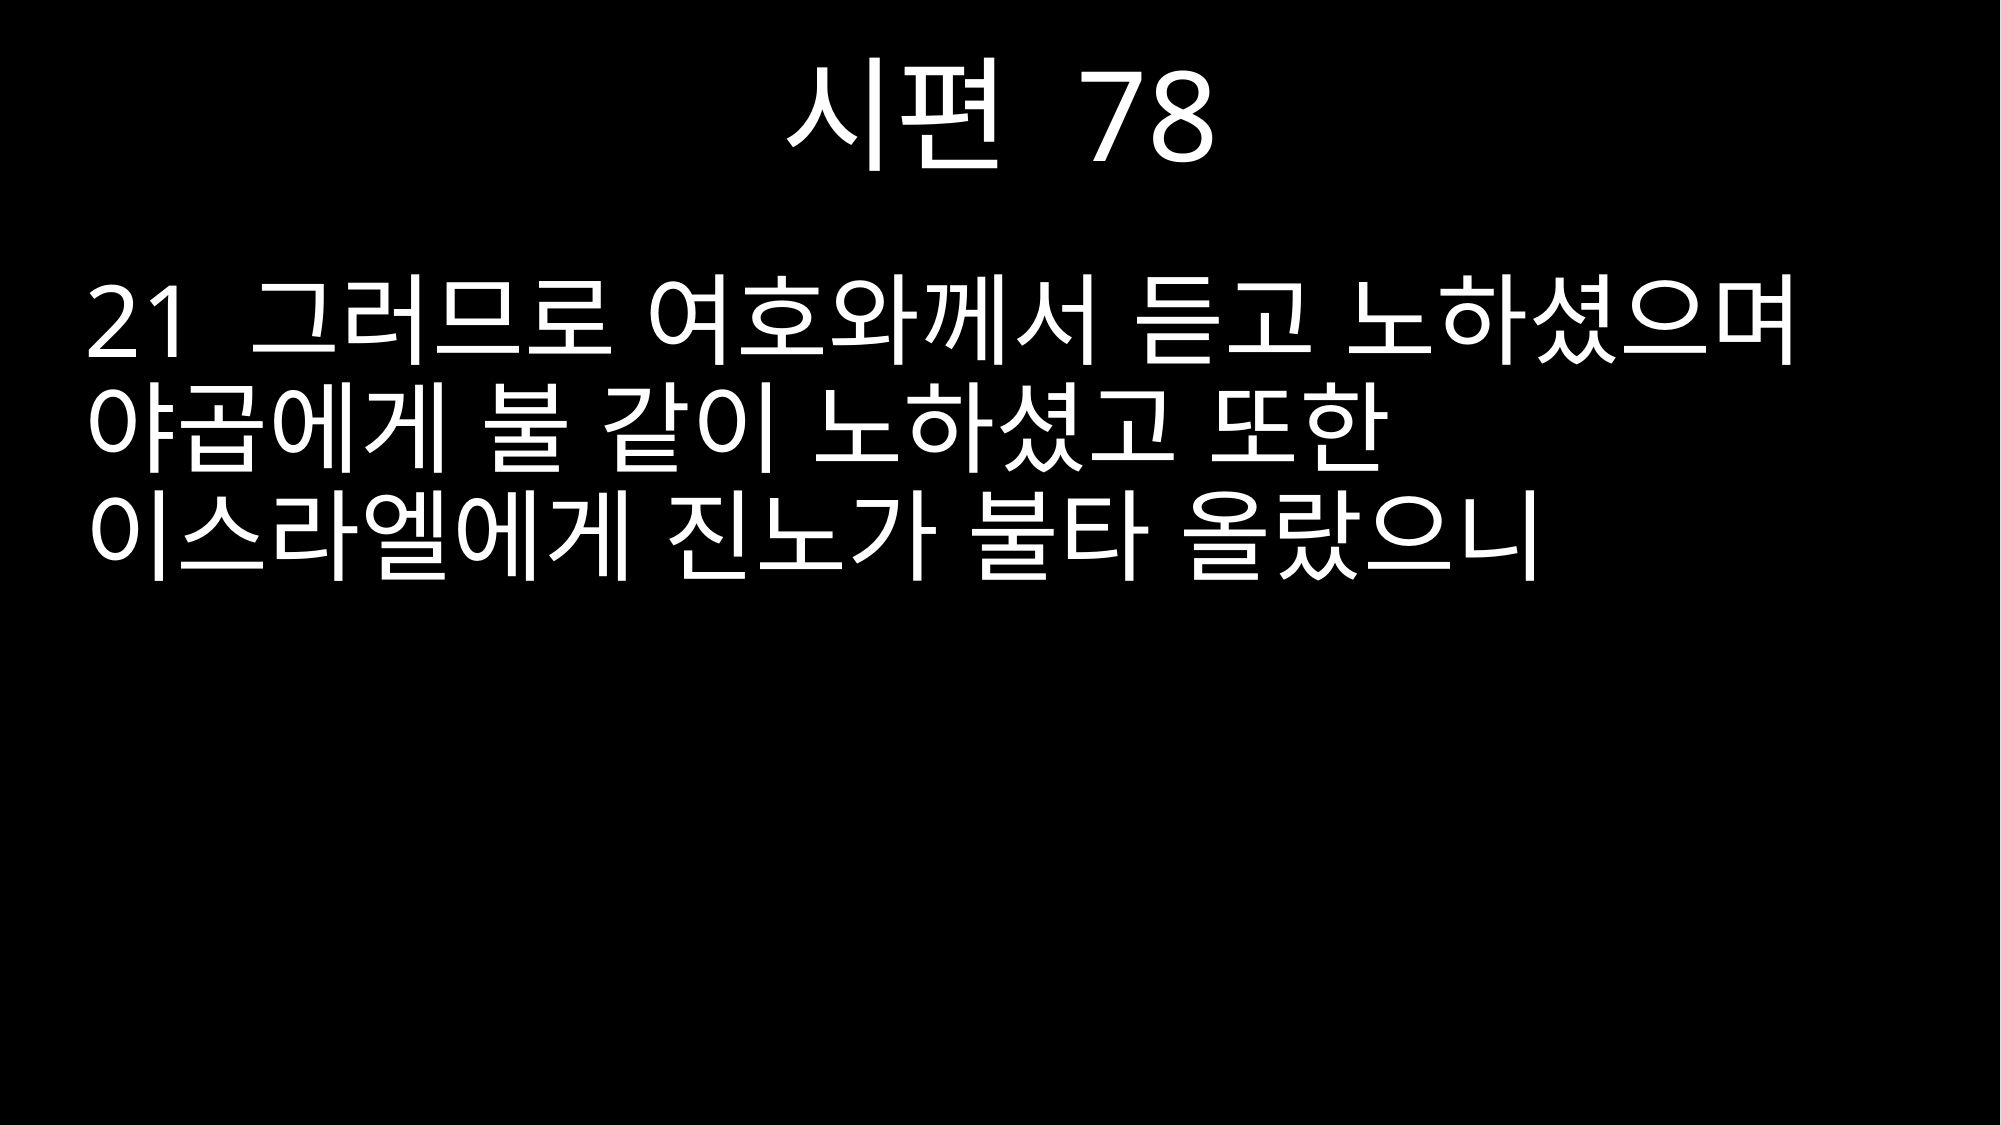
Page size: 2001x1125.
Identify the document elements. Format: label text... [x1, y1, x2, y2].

picture [0, 0, 2001, 1125]
footer 시편 78 [0, 32, 2000, 192]
list 21 그러므로 여호와께서 듣고 노하셨으며 야곱에게 불 같이 노하셨고 또한 이스라엘에게 진노가 불타 올랐으니 [69, 263, 1953, 423]
